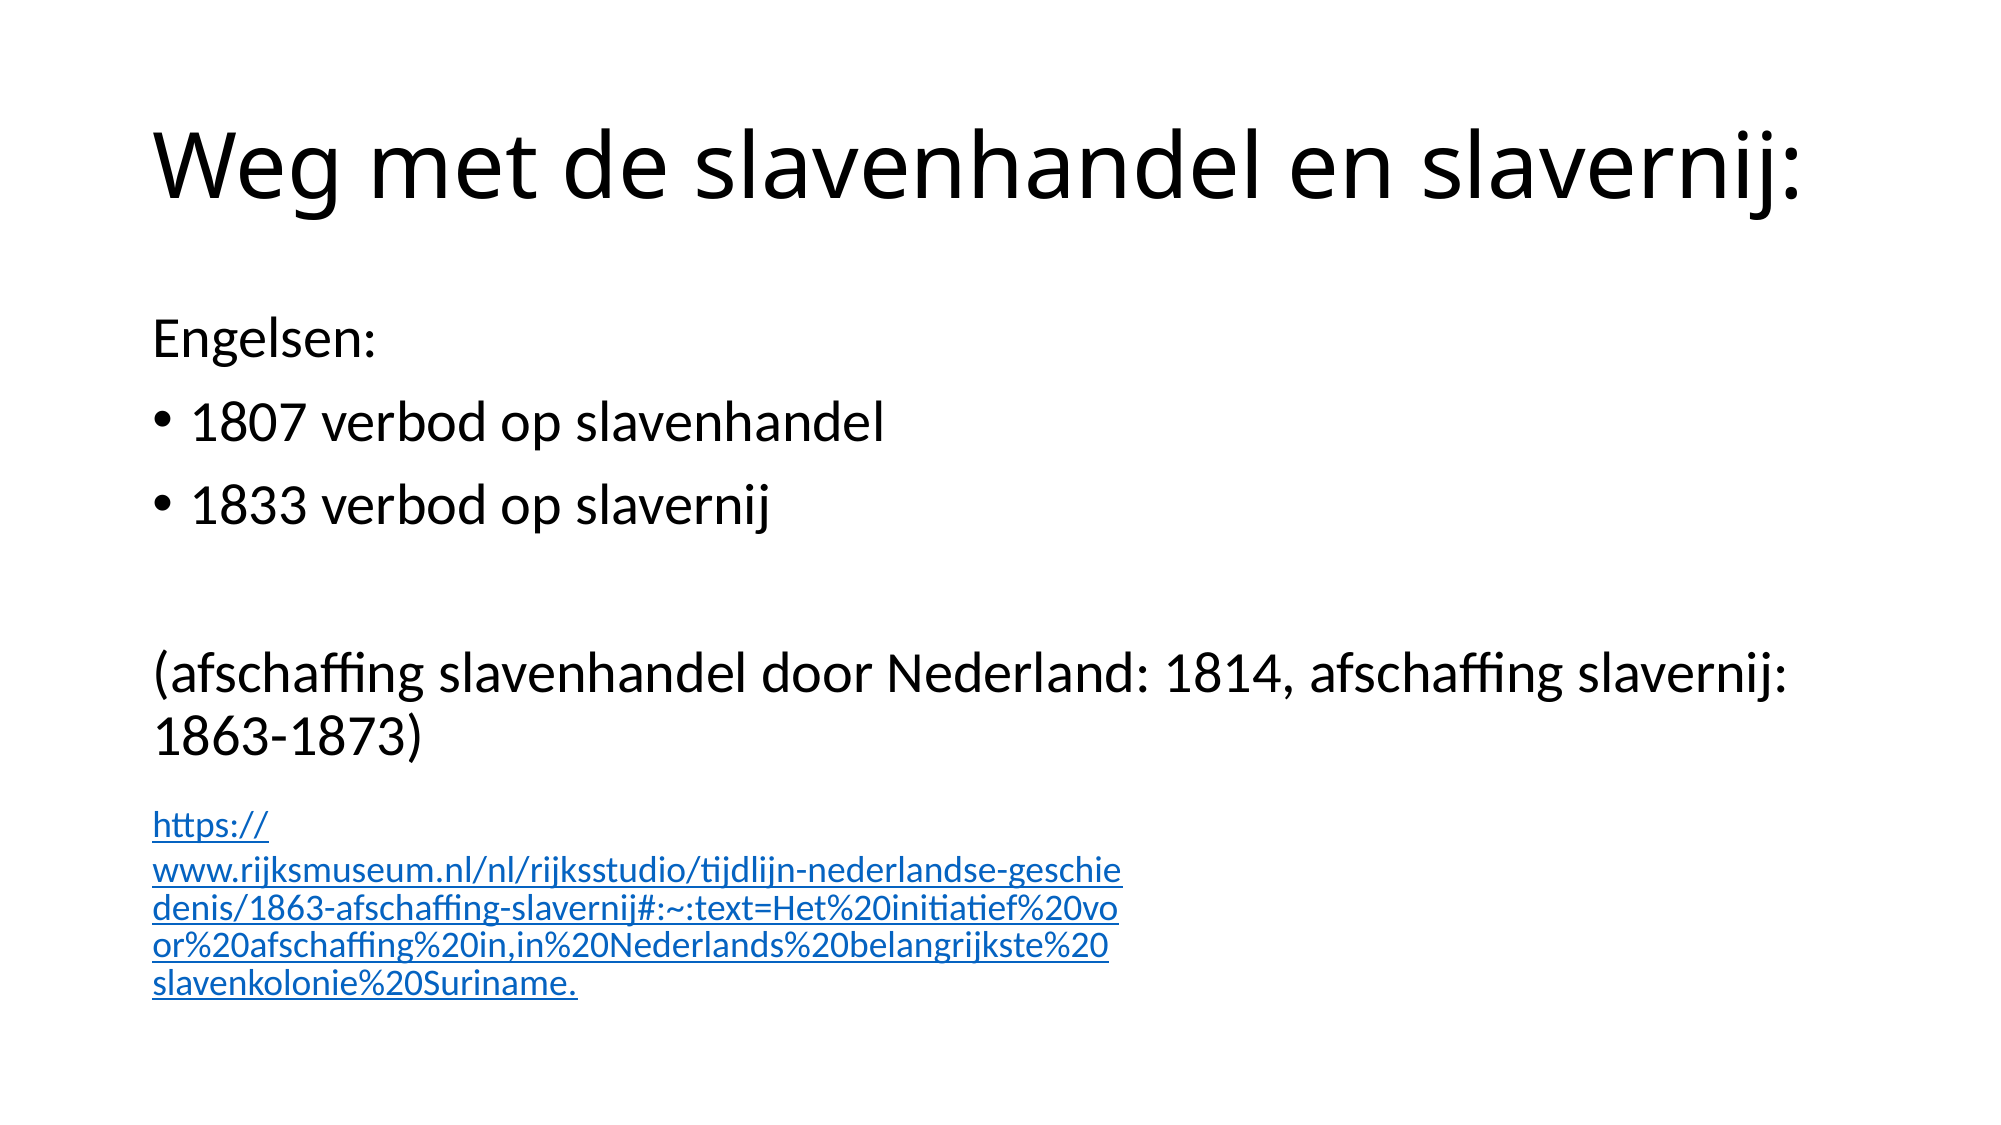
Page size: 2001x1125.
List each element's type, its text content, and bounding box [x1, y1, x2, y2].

list Engelsen: 1807 verbod op slavenhandel 1833 verbod op slavernij (afschaffing slavenhandel door Nederland: 1814, afschaffing slavernij: 1863-1873) [137, 299, 1863, 1102]
text_box https://www.rijksmuseum.nl/nl/rijksstudio/tijdlijn-nederlandse-geschiedenis/1863-afschaffing-slavernij#:~:text=Het%20initiatief%20voor%20afschaffing%20in,in%20Nederlands%20belangrijkste%20slavenkolonie%20Suriname. [137, 792, 1138, 898]
title Weg met de slavenhandel en slavernij: [137, 59, 1863, 278]
